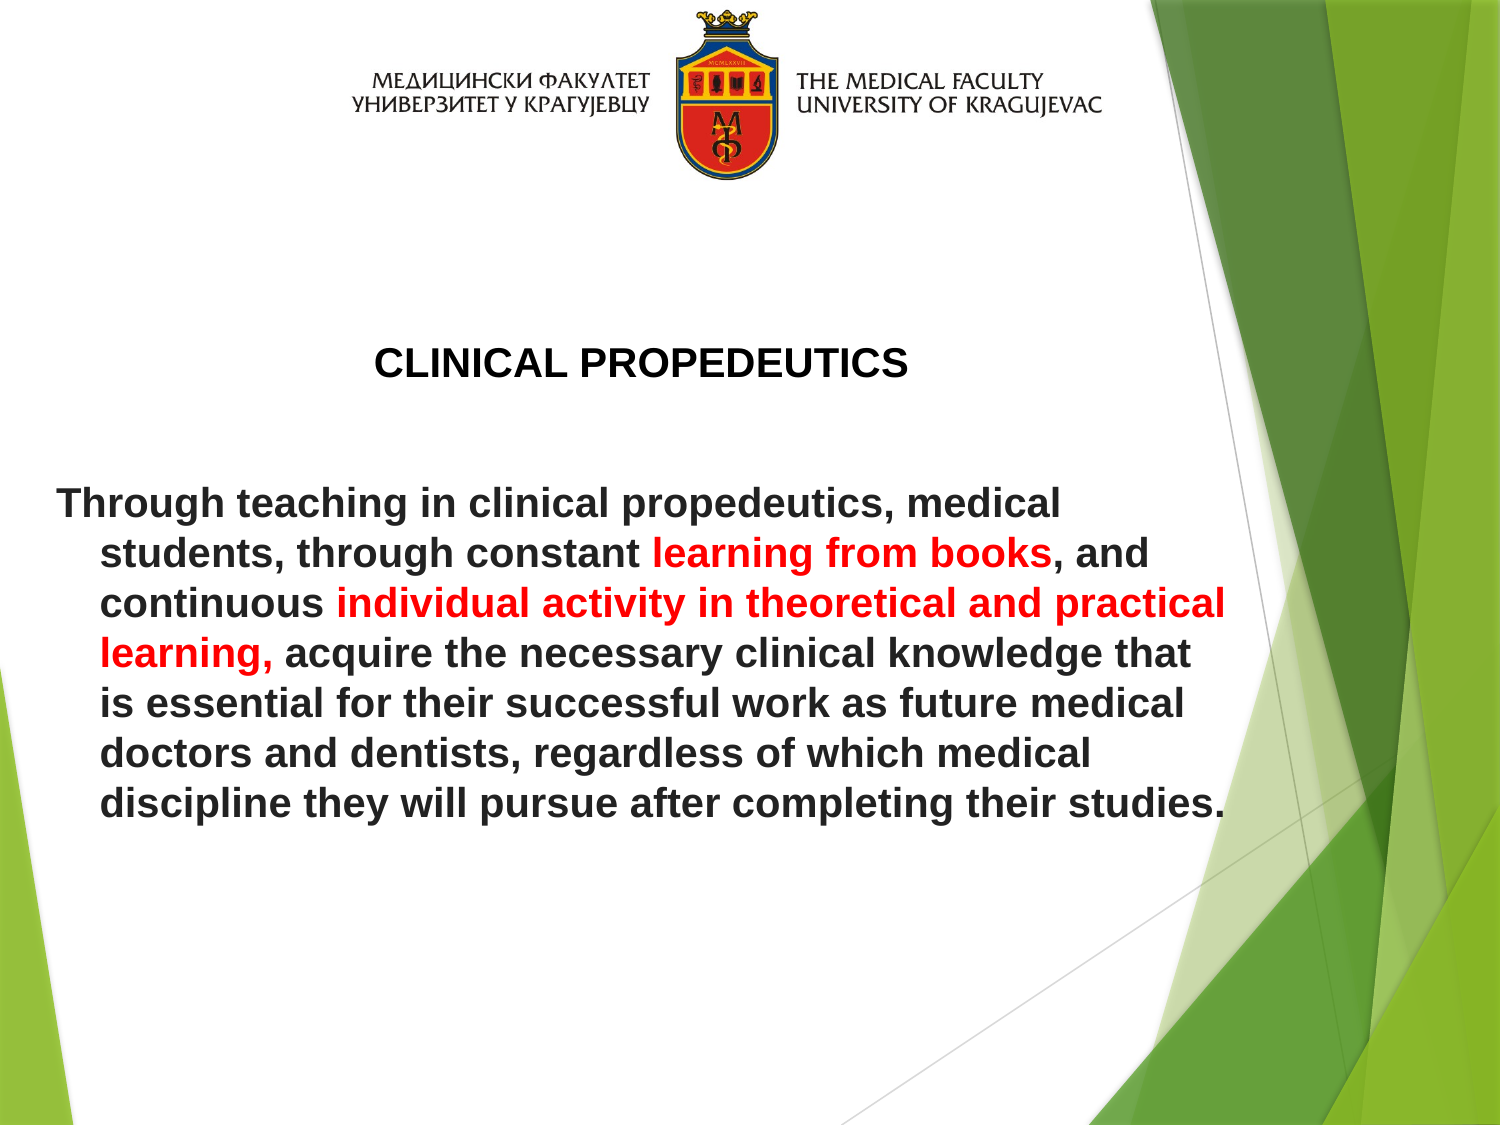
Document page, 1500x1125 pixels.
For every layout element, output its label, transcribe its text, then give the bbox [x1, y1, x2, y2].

picture [328, 0, 1125, 191]
text_box CLINICAL PROPEDEUTICS Through teaching in clinical propedeutics, medical students, through constant learning from books, and continuous individual activity in theoretical and practical learning, acquire the necessary clinical knowledge that is essential for their successful work as future medical doctors and dentists, regardless of which medical discipline they will pursue after completing their studies. [41, 338, 1242, 996]
